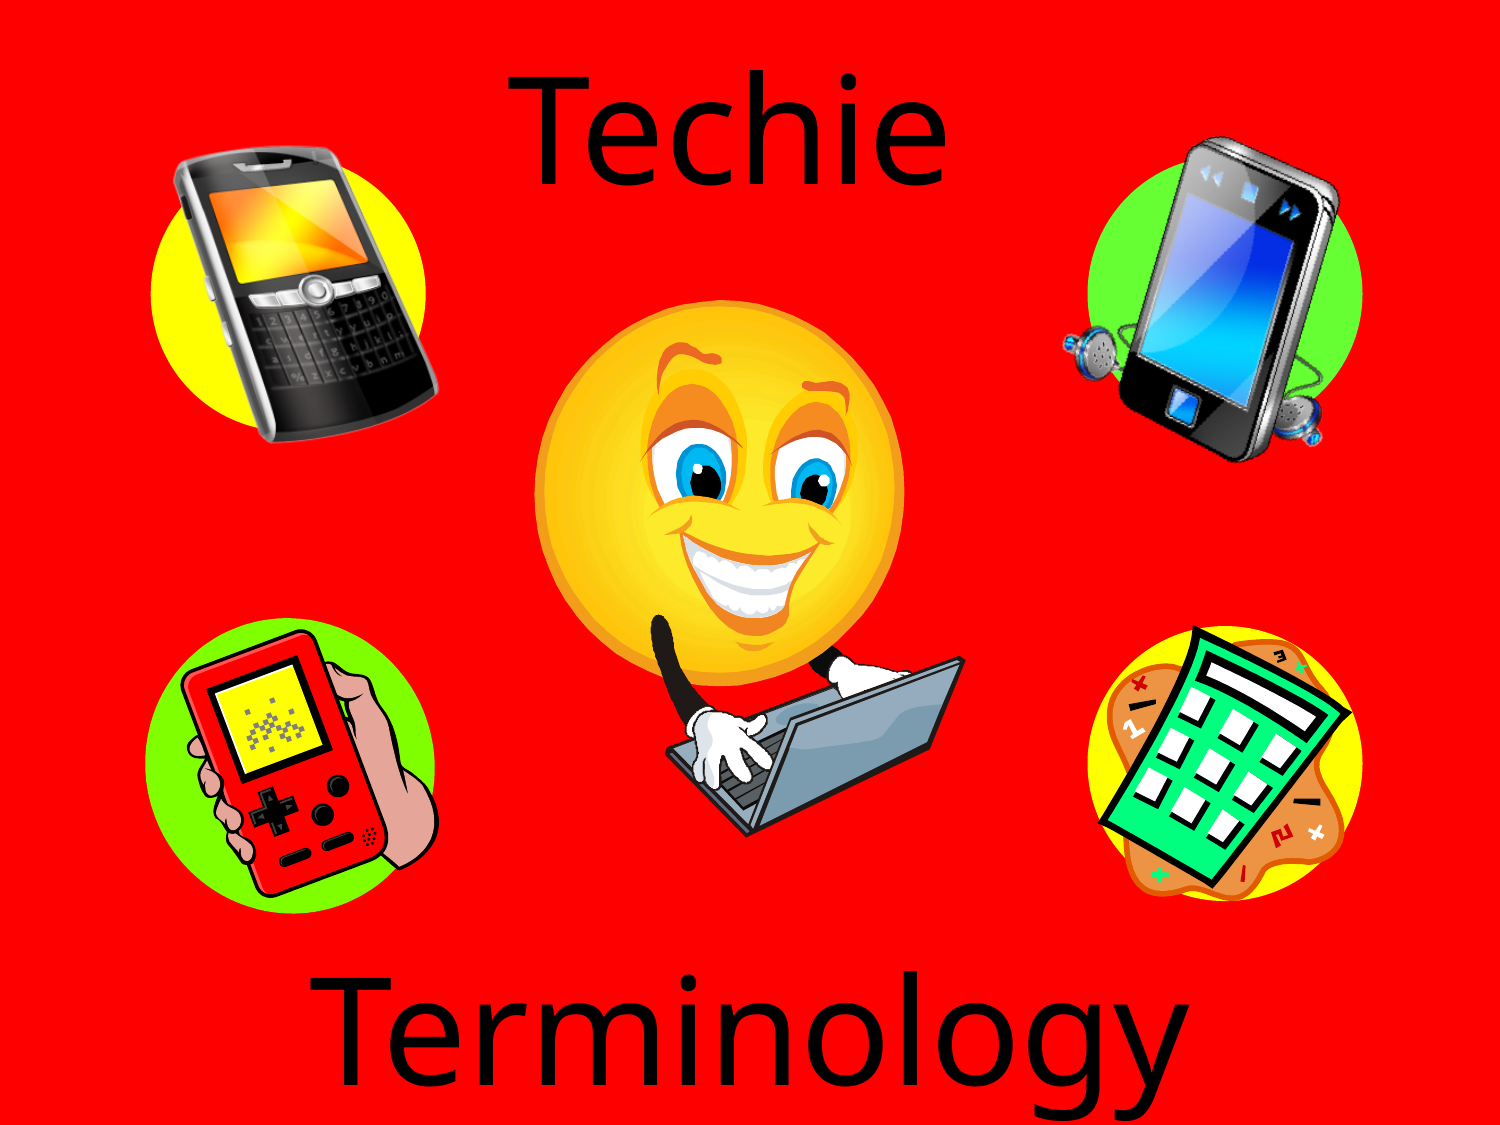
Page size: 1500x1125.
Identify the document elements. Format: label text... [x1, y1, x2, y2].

picture [534, 299, 966, 838]
picture [1097, 624, 1353, 903]
picture [141, 612, 435, 915]
title Techie Terminology [0, 24, 1500, 1125]
picture [1001, 88, 1404, 492]
picture [131, 137, 445, 451]
